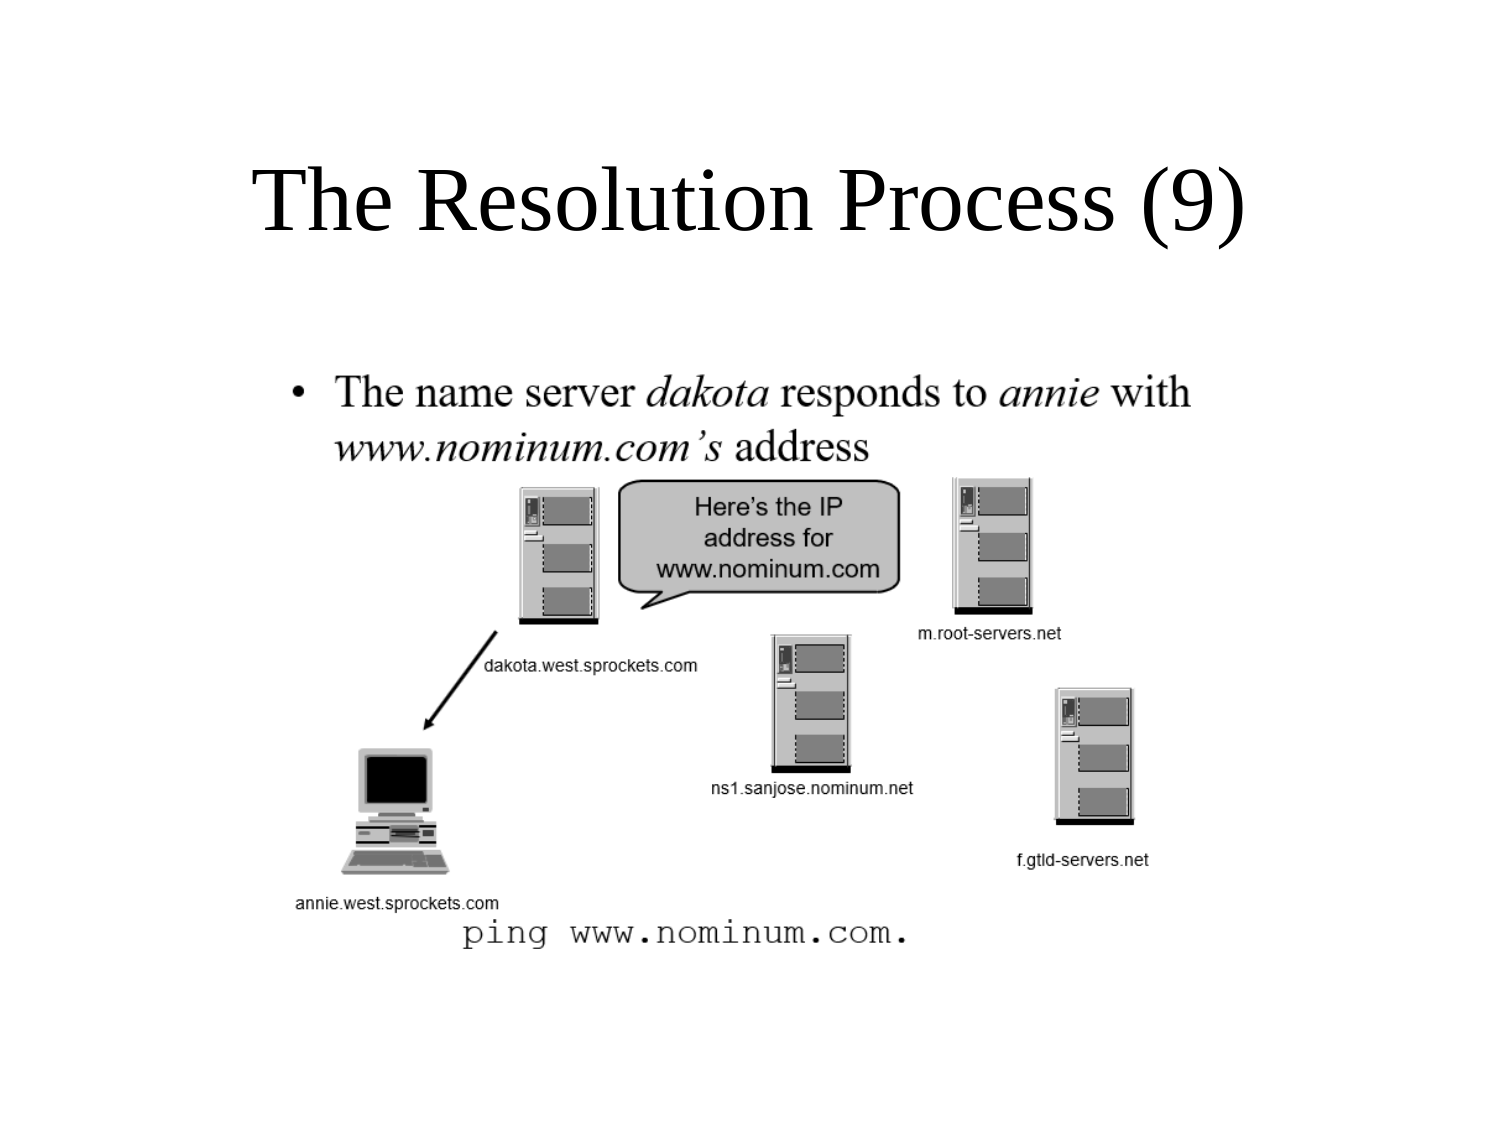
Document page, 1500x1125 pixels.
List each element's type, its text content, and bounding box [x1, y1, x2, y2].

title The Resolution Process (9) [112, 99, 1388, 288]
picture [262, 351, 1238, 975]
